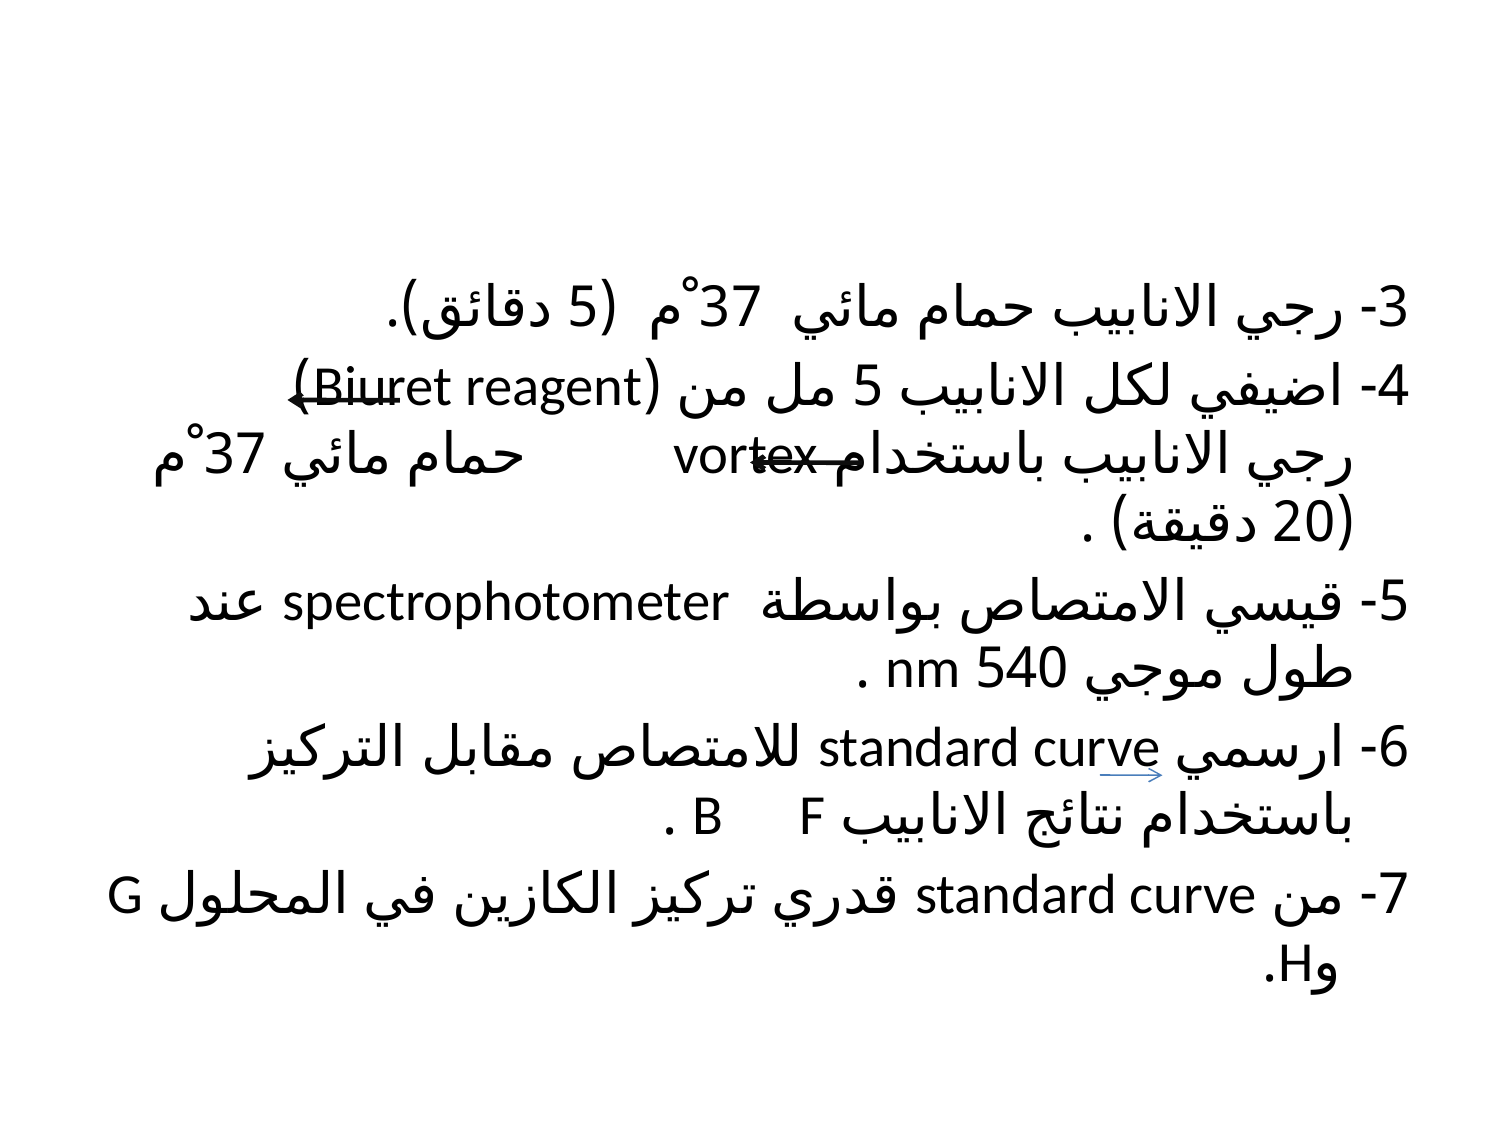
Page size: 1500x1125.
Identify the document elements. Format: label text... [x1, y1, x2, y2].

list 3- رجي الانابيب حمام مائي 37 ْم (5 دقائق). 4- اضيفي لكل الانابيب 5 مل من (Biuret reagent) رجي الانابيب باستخدام vortex حمام مائي 37 ْم (20 دقيقة) . 5- قيسي الامتصاص بواسطة spectrophotometer عند طول موجي 540 nm . 6- ارسمي standard curve للامتصاص مقابل التركيز باستخدام نتائج الانابيب B F . 7- من standard curve قدري تركيز الكازين في المحلول G وH. [75, 262, 1425, 1005]
